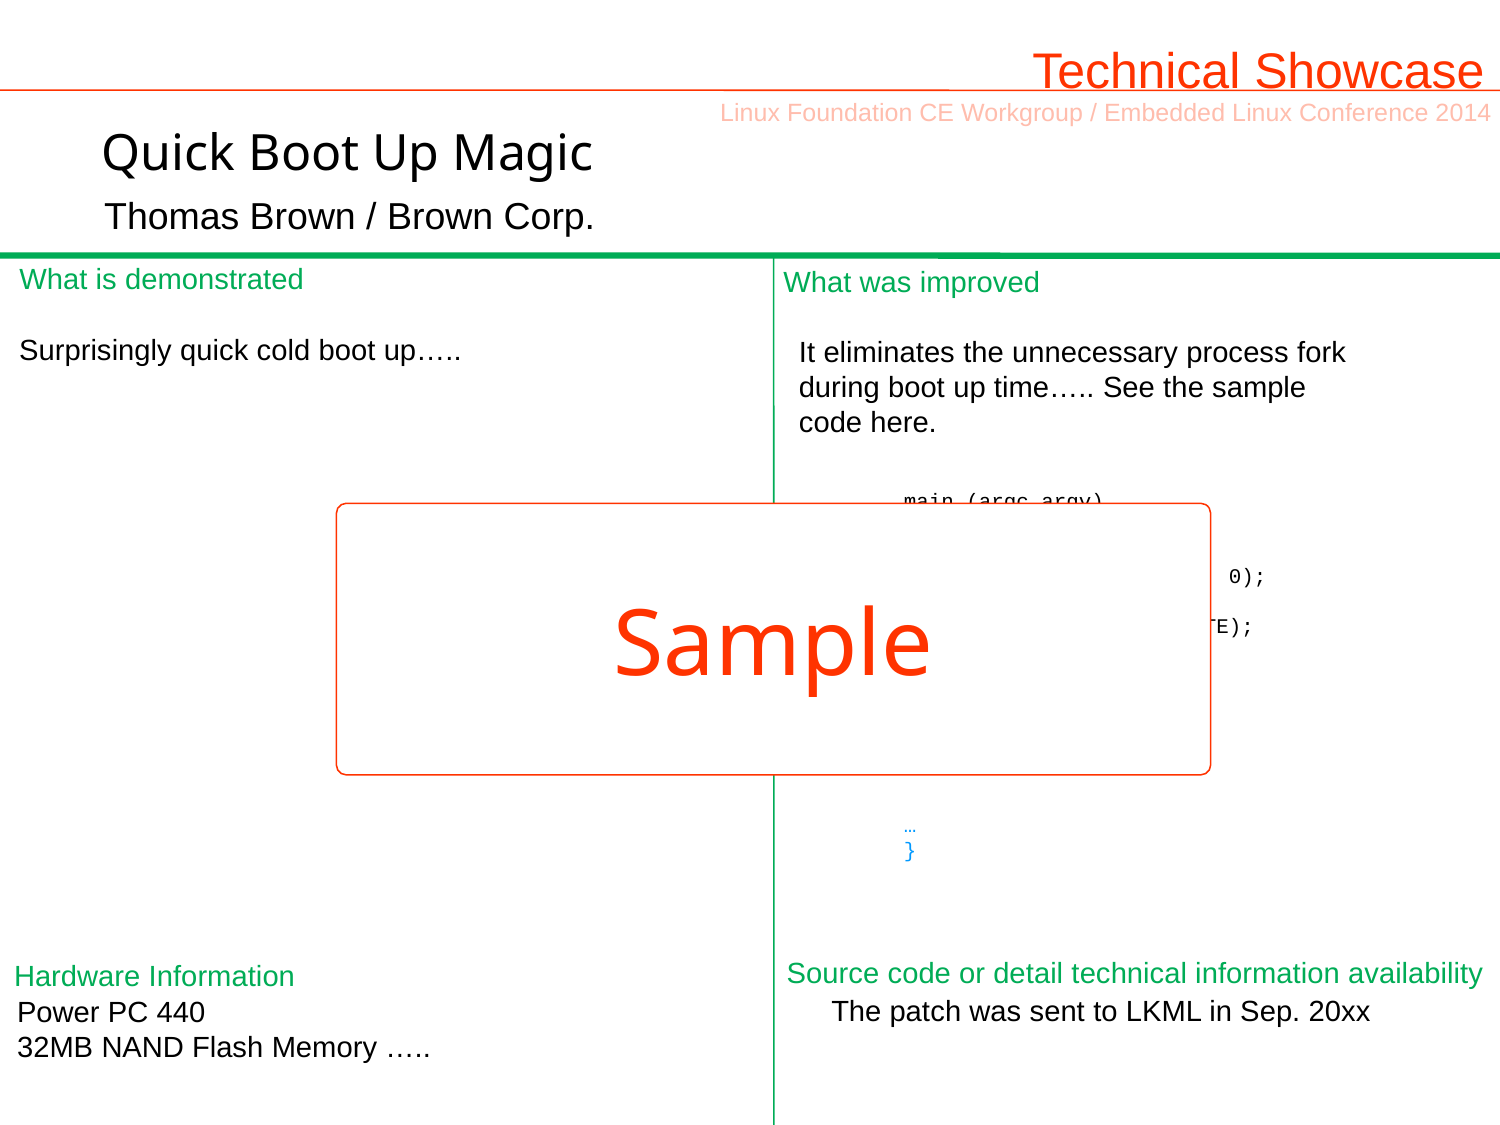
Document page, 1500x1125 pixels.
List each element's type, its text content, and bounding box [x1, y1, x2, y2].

text_box Thomas Brown / Brown Corp. [89, 184, 609, 245]
text_box main (argc,argv)‏ { /* Here is an example */ process_a (_INTQUICK, 0); process_foo (); kill_kernel (IMMEDIATE); /* It is bad way … kill_kernel (AFTER); */ … } [889, 479, 1282, 870]
text_box Quick Boot Up Magic [87, 113, 692, 189]
text_box It eliminates the unnecessary process fork during boot up time….. See the sample code here. [784, 325, 1362, 447]
text_box Sample [336, 503, 1211, 775]
text_box Surprisingly quick cold boot up….. [4, 323, 477, 374]
text_box The patch was sent to LKML in Sep. 20xx [816, 984, 1386, 1036]
text_box Power PC 440 32MB NAND Flash Memory ….. [2, 985, 446, 1071]
